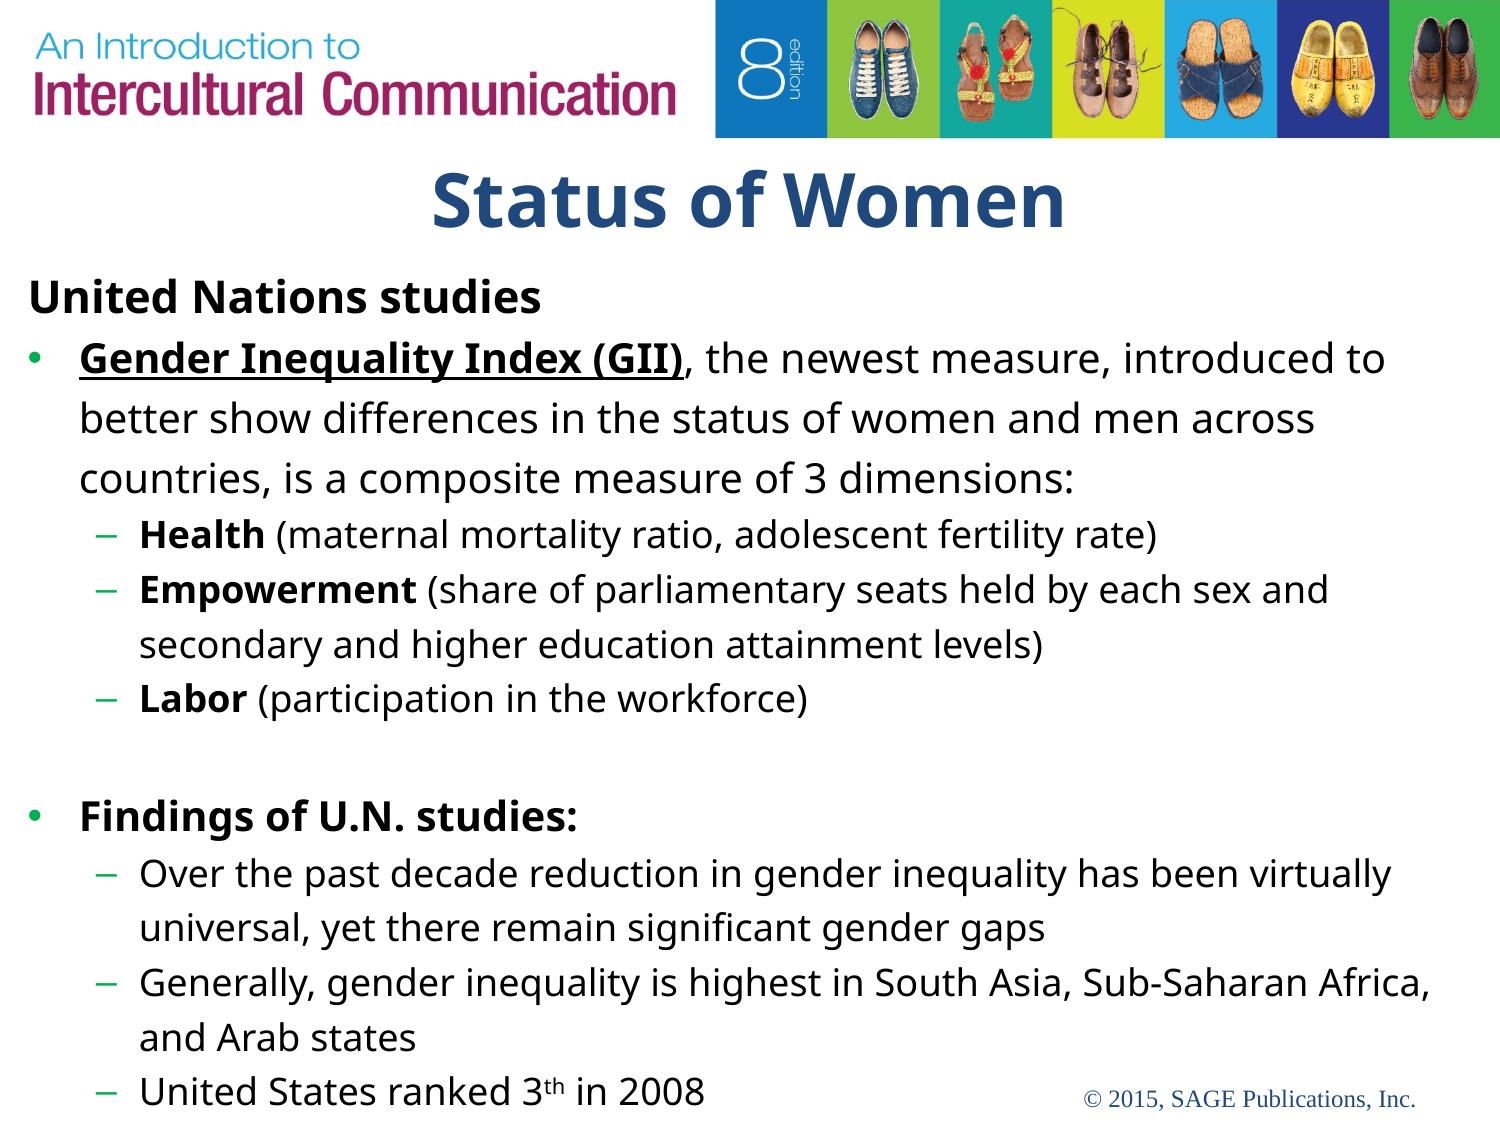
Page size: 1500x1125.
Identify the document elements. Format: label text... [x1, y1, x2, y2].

title Status of Women [0, 149, 1500, 246]
picture [0, 0, 1500, 149]
text_box © 2015, SAGE Publications, Inc. [1012, 1067, 1488, 1125]
picture [0, 246, 1500, 1125]
list United Nations studies Gender Inequality Index (GII), the newest measure, introduced to better show differences in the status of women and men across countries, is a composite measure of 3 dimensions: Health (maternal mortality ratio, adolescent fertility rate) Empowerment (share of parliamentary seats held by each sex and secondary and higher education attainment levels) Labor (participation in the workforce) Findings of U.N. studies: Over the past decade reduction in gender inequality has been virtually universal, yet there remain significant gender gaps Generally, gender inequality is highest in South Asia, Sub-Saharan Africa, and Arab states United States ranked 3th in 2008 [12, 249, 1488, 1125]
